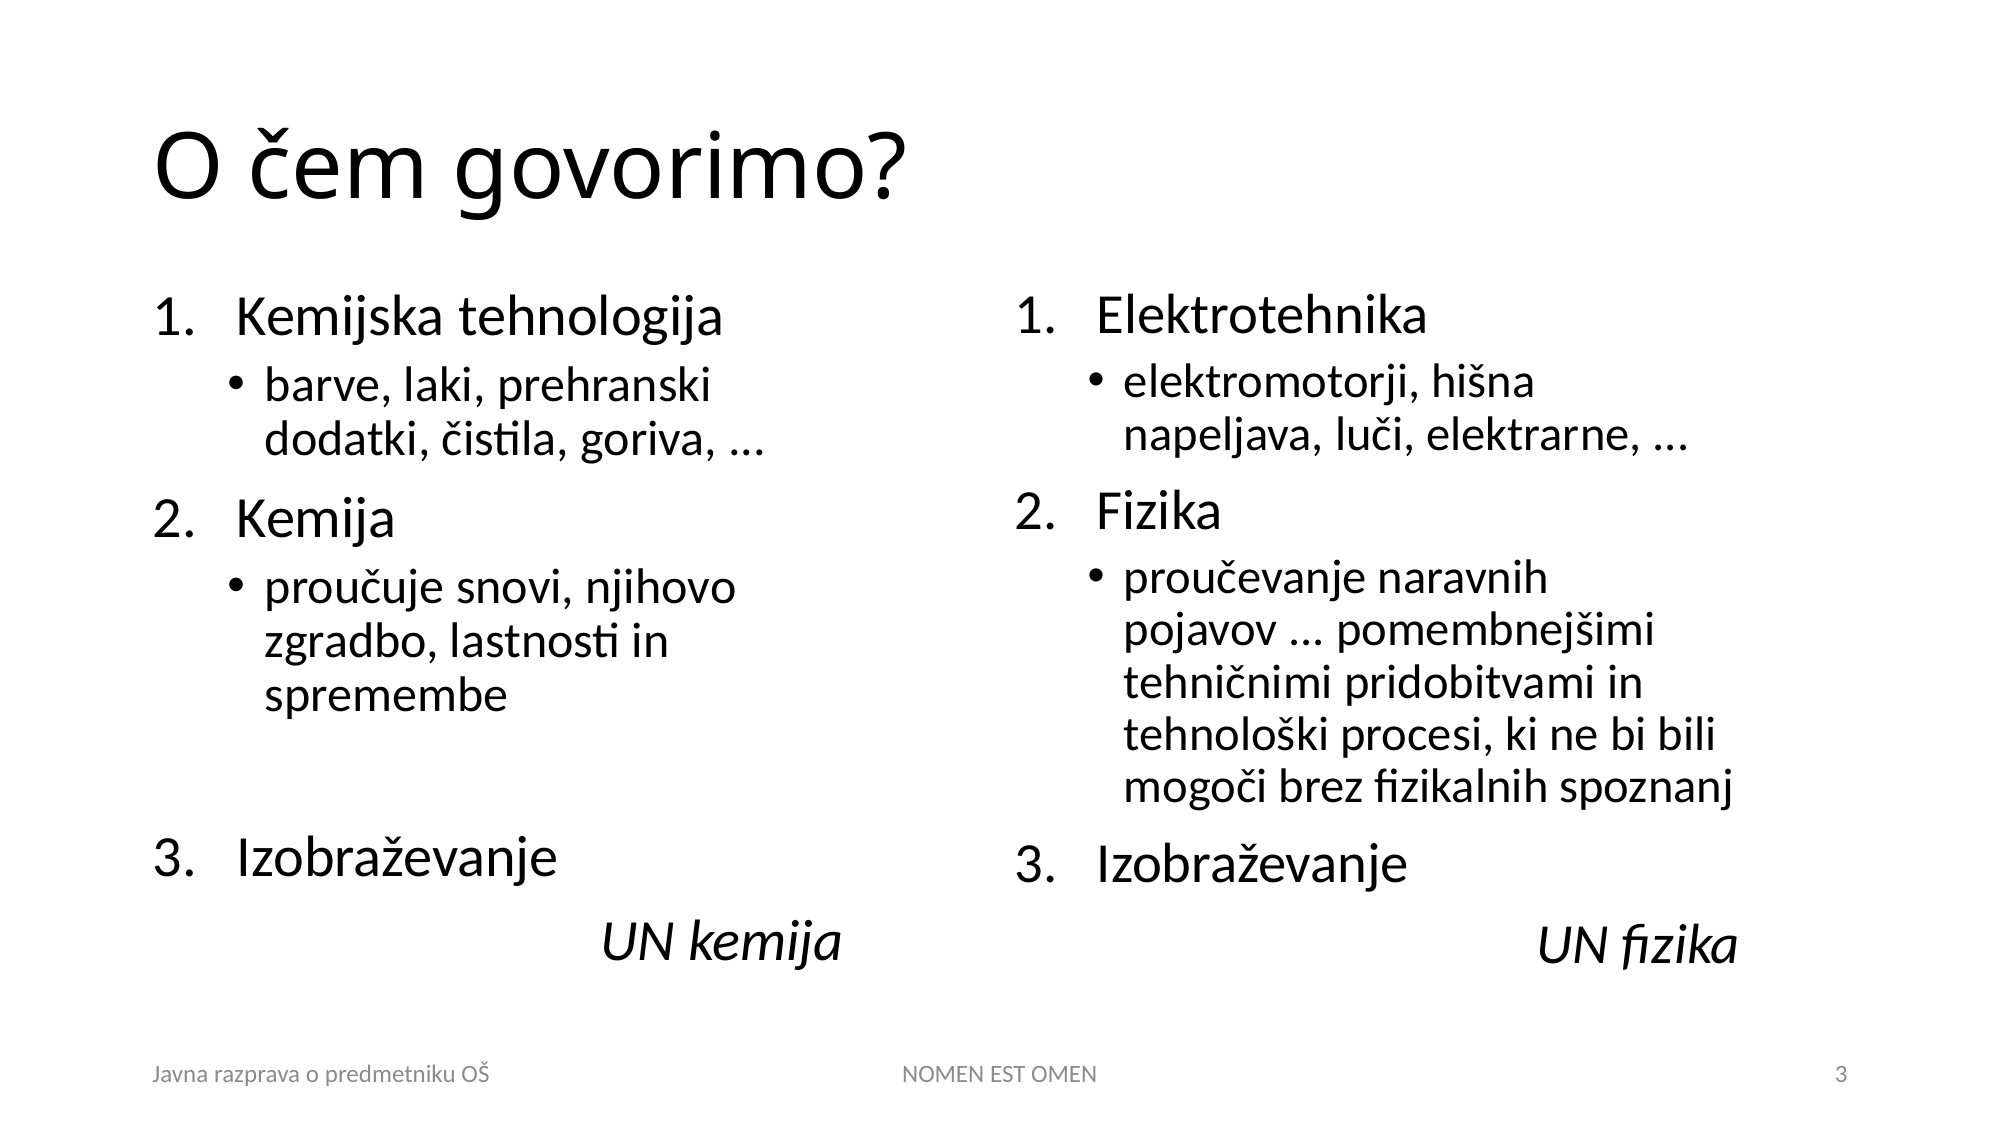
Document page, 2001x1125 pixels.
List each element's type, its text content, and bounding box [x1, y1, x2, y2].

title O čem govorimo? [137, 59, 1863, 278]
slide_number 3 [1412, 1042, 1863, 1103]
list Kemijska tehnologija barve, laki, prehranski dodatki, čistila, goriva, ... Kemija proučuje snovi, njihovo zgradbo, lastnosti in spremembe Izobraževanje UN kemija [137, 277, 859, 992]
footer NOMEN EST OMEN [662, 1042, 1338, 1103]
slide_number Javna razprava o predmetniku OŠ [137, 1042, 588, 1103]
text_box Elektrotehnika elektromotorji, hišna napeljava, luči, elektrarne, ... Fizika proučevanje naravnih pojavov ... pomembnejšimi tehničnimi pridobitvami in tehnološki procesi, ki ne bi bili mogoči brez fizikalnih spoznanj Izobraževanje UN fizika [999, 277, 1755, 992]
